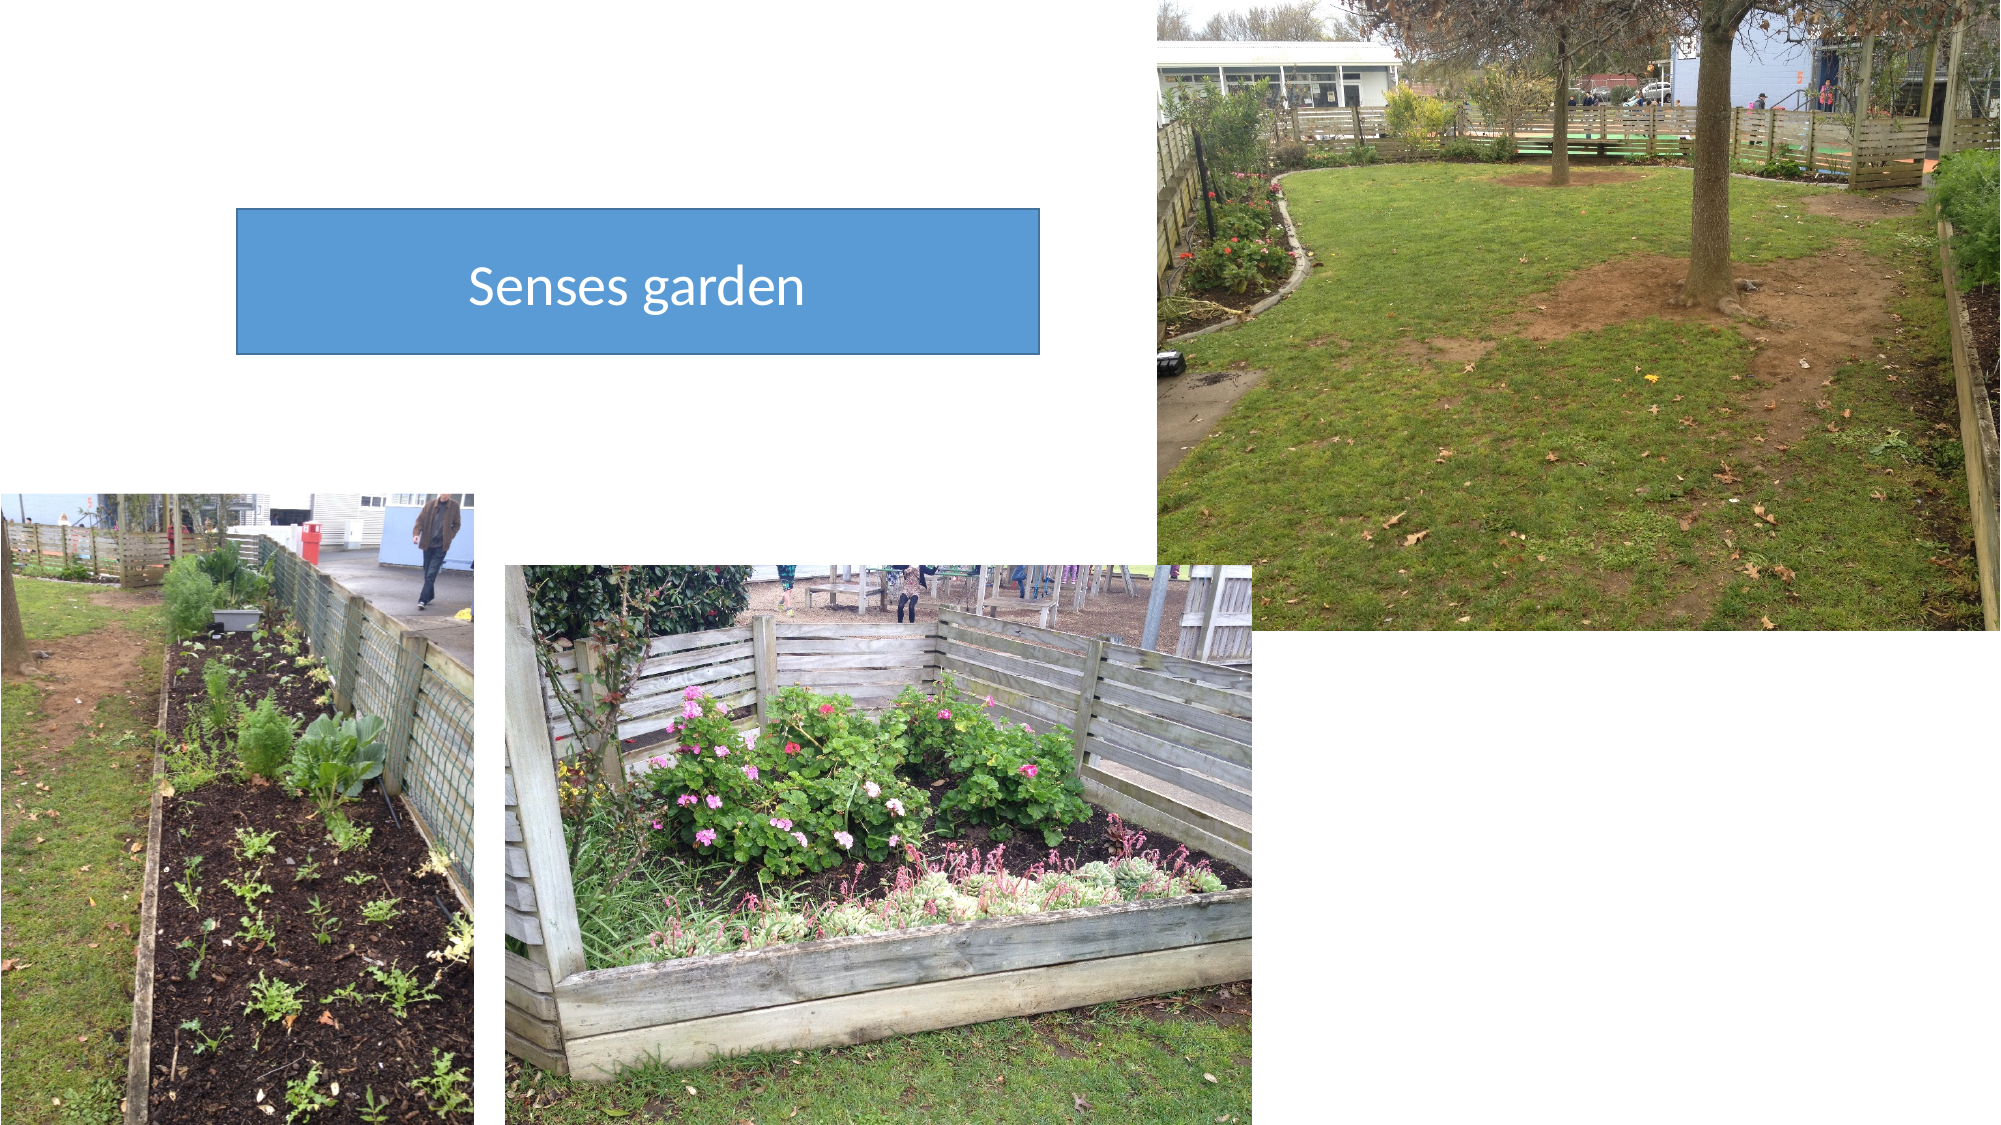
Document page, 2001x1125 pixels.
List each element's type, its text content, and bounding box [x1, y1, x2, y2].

picture [0, 0, 2000, 1125]
text_box Senses garden [236, 208, 1040, 355]
